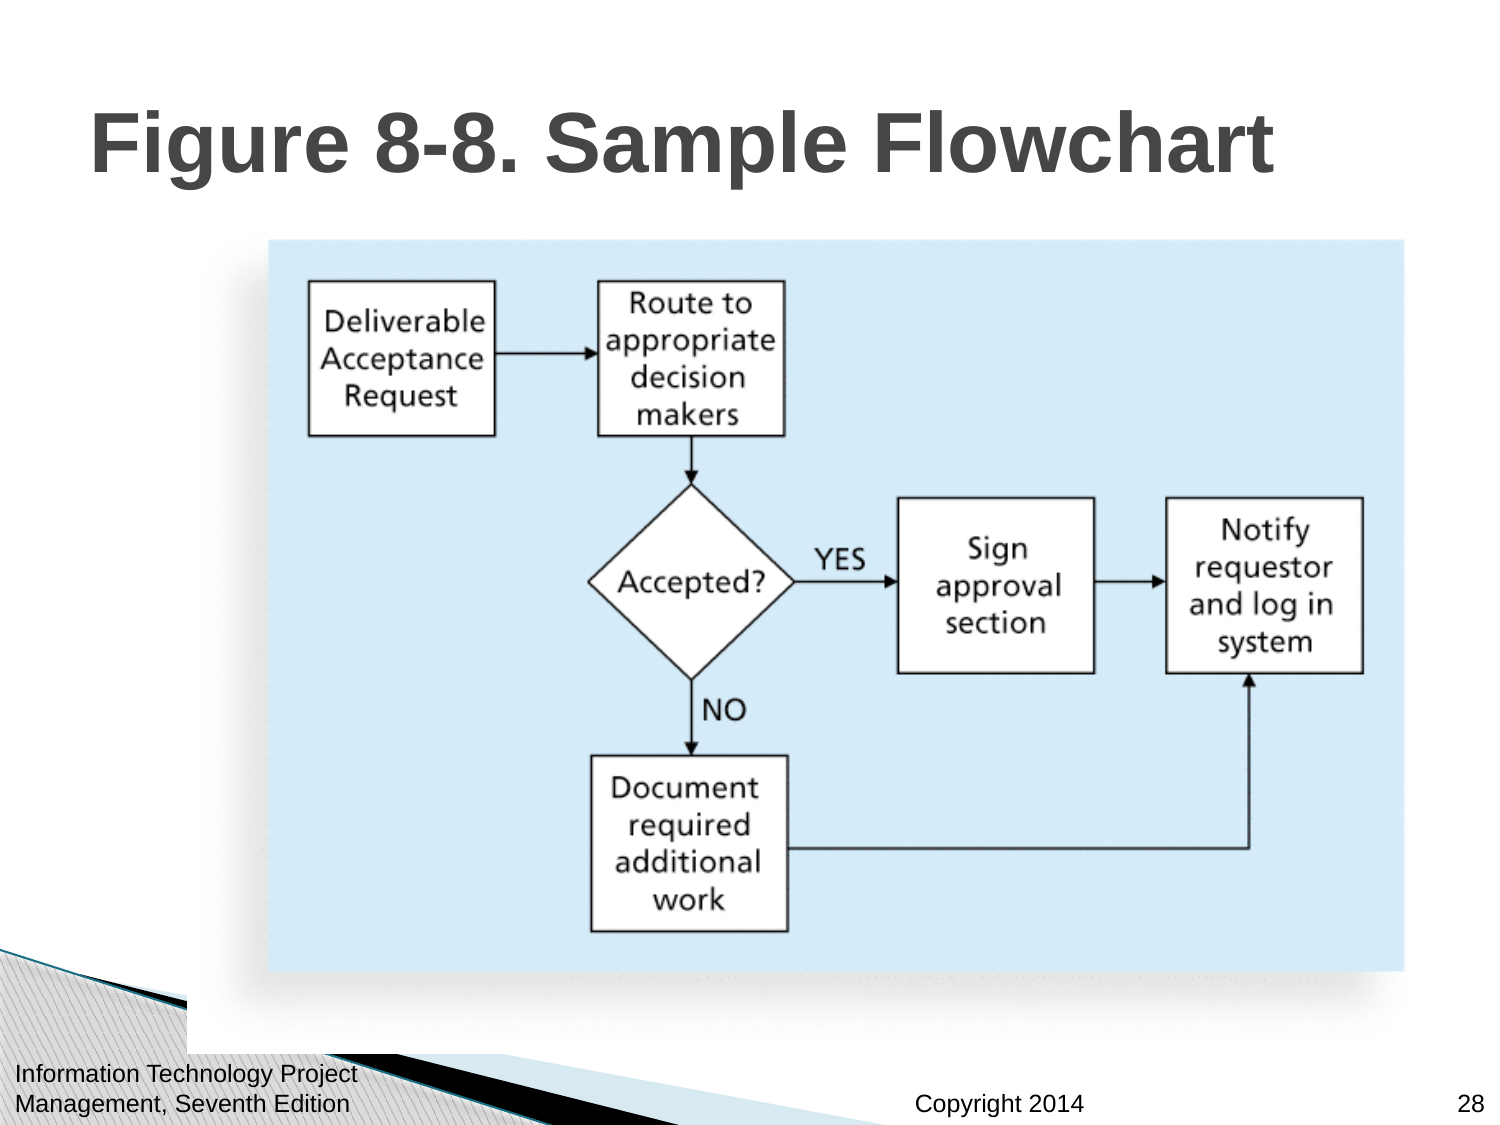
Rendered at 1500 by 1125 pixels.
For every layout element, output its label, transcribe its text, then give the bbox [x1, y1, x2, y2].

title Figure 8-8. Sample Flowchart [75, 45, 1425, 233]
footer Information Technology Project Management, Seventh Edition [0, 1065, 425, 1125]
slide_number 28 [1408, 1065, 1500, 1125]
picture [187, 220, 1426, 1055]
